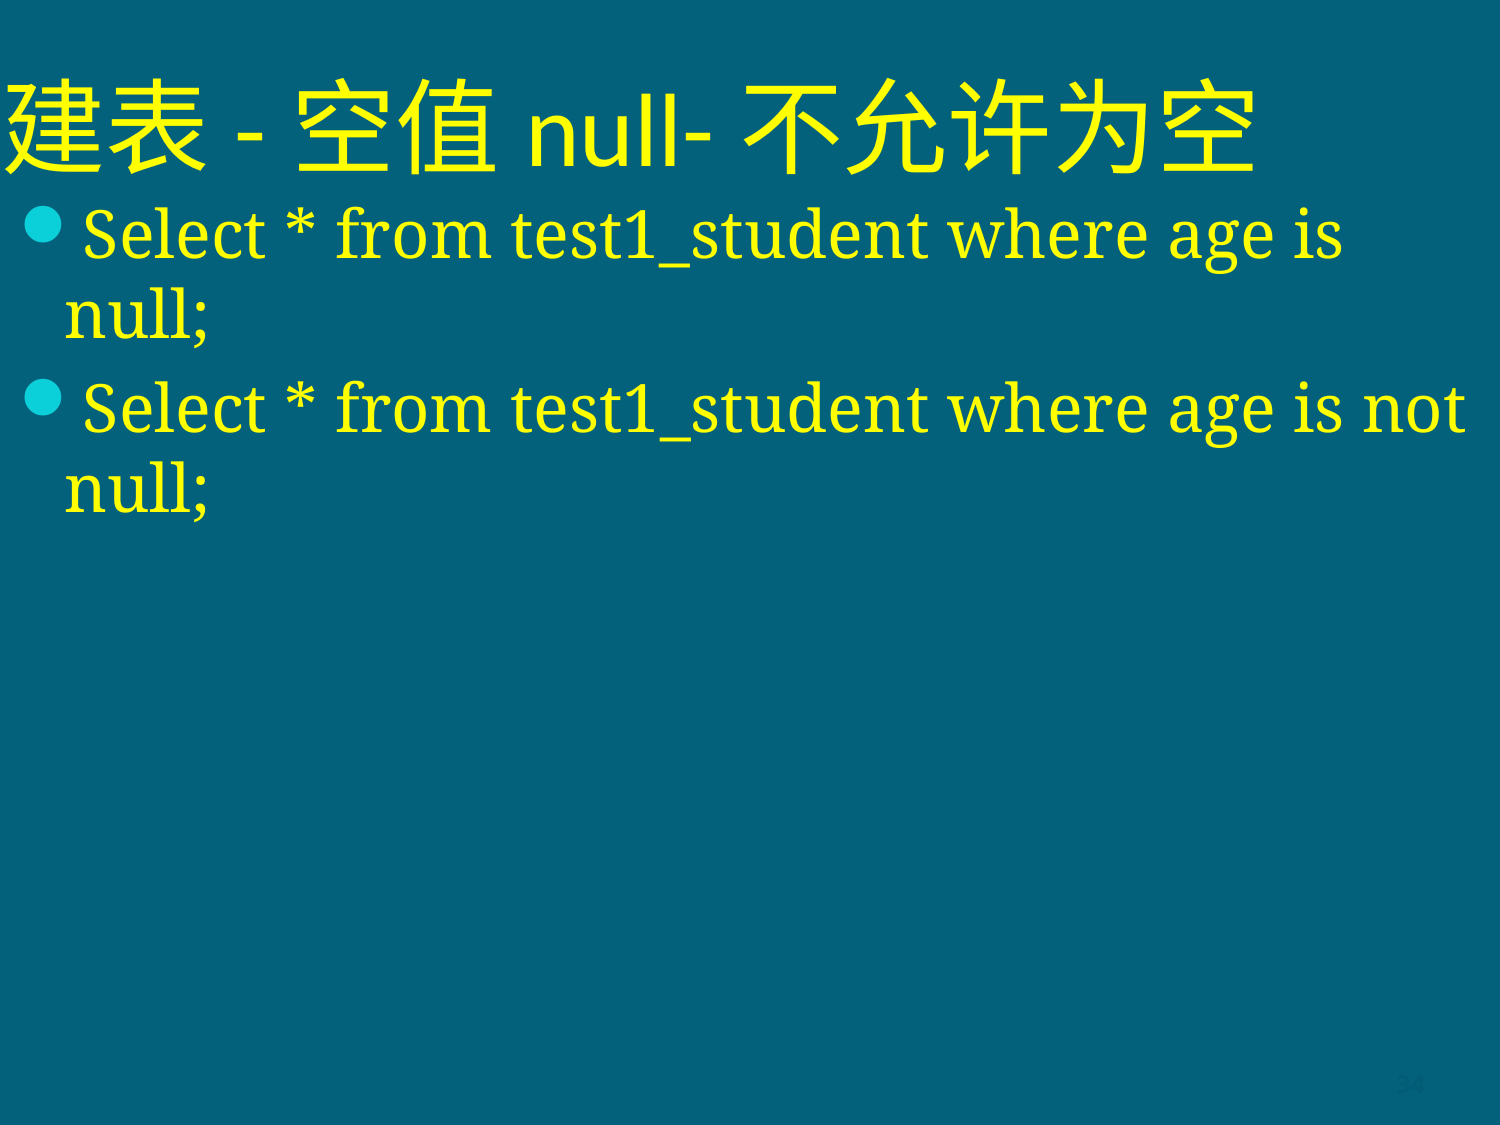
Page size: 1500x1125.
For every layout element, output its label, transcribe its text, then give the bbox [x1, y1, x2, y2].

title 建表-空值null-不允许为空 [0, 0, 1500, 188]
list Select * from test1_student where age is null; Select * from test1_student where age is not null; [4, 184, 1500, 1125]
